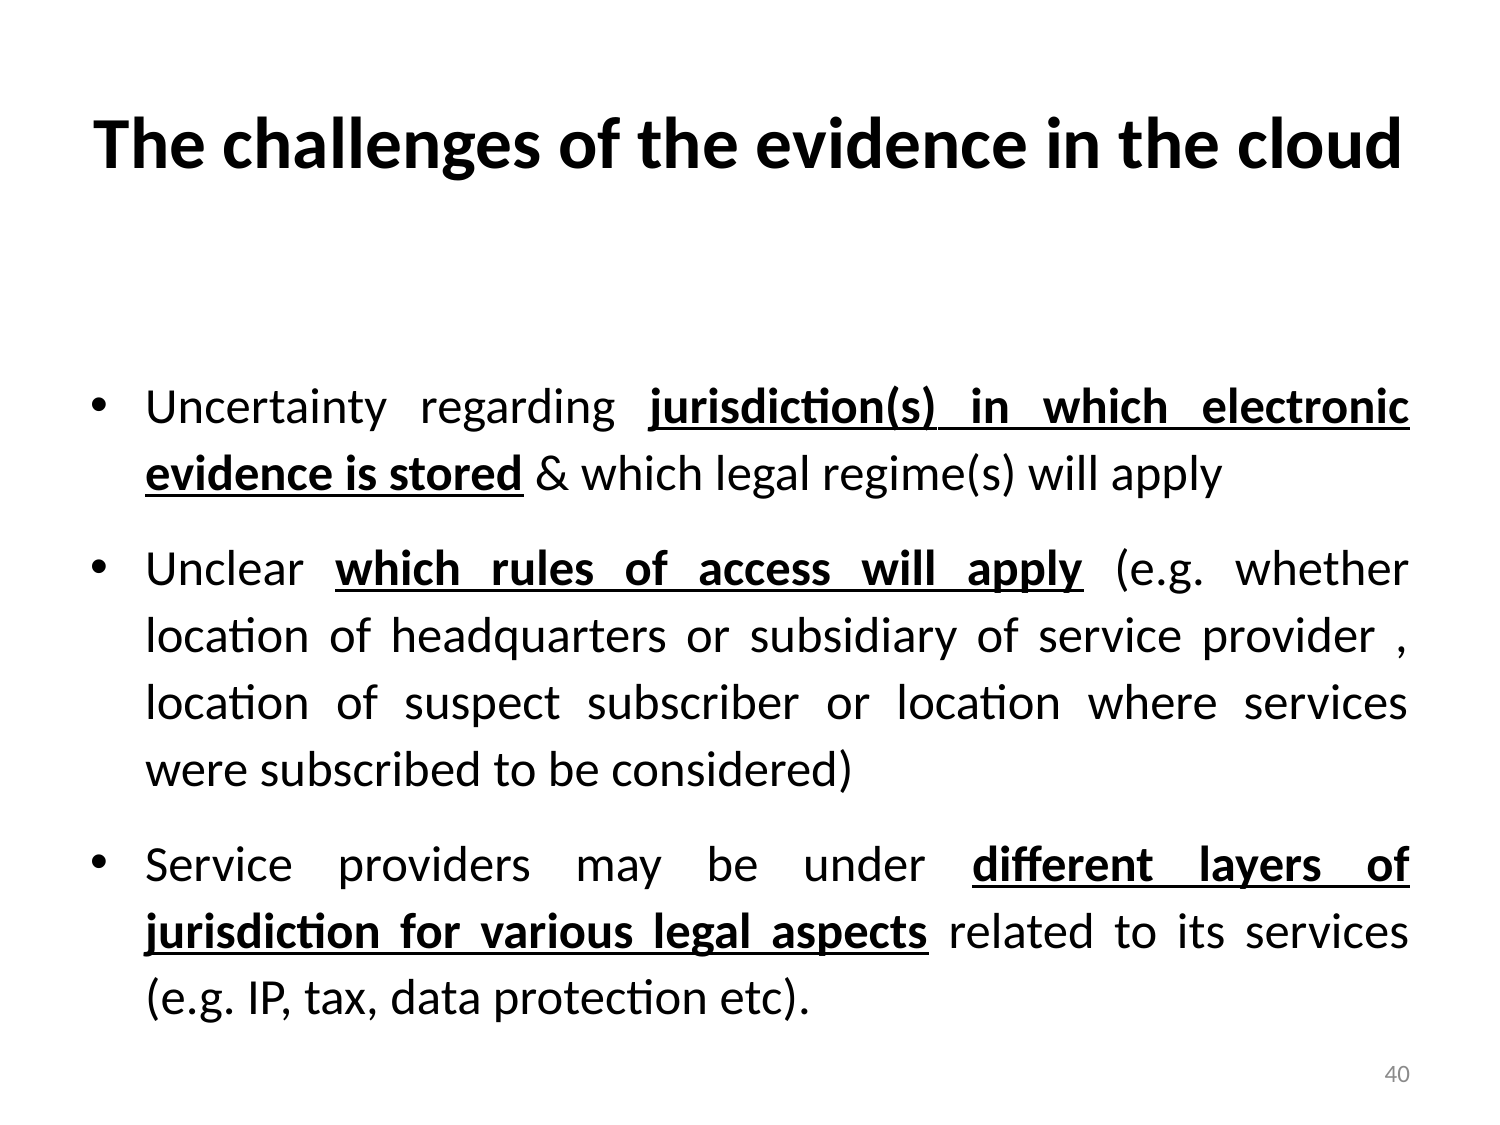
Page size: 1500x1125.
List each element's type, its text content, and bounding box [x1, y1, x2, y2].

list Uncertainty regarding jurisdiction(s) in which electronic evidence is stored & which legal regime(s) will apply Unclear which rules of access will apply (e.g. whether location of headquarters or subsidiary of service provider , location of suspect subscriber or location where services were subscribed to be considered) Service providers may be under different layers of jurisdiction for various legal aspects related to its services (e.g. IP, tax, data protection etc). [75, 359, 1425, 1042]
title The challenges of the evidence in the cloud [75, 45, 1425, 233]
slide_number 40 [1074, 1042, 1425, 1103]
